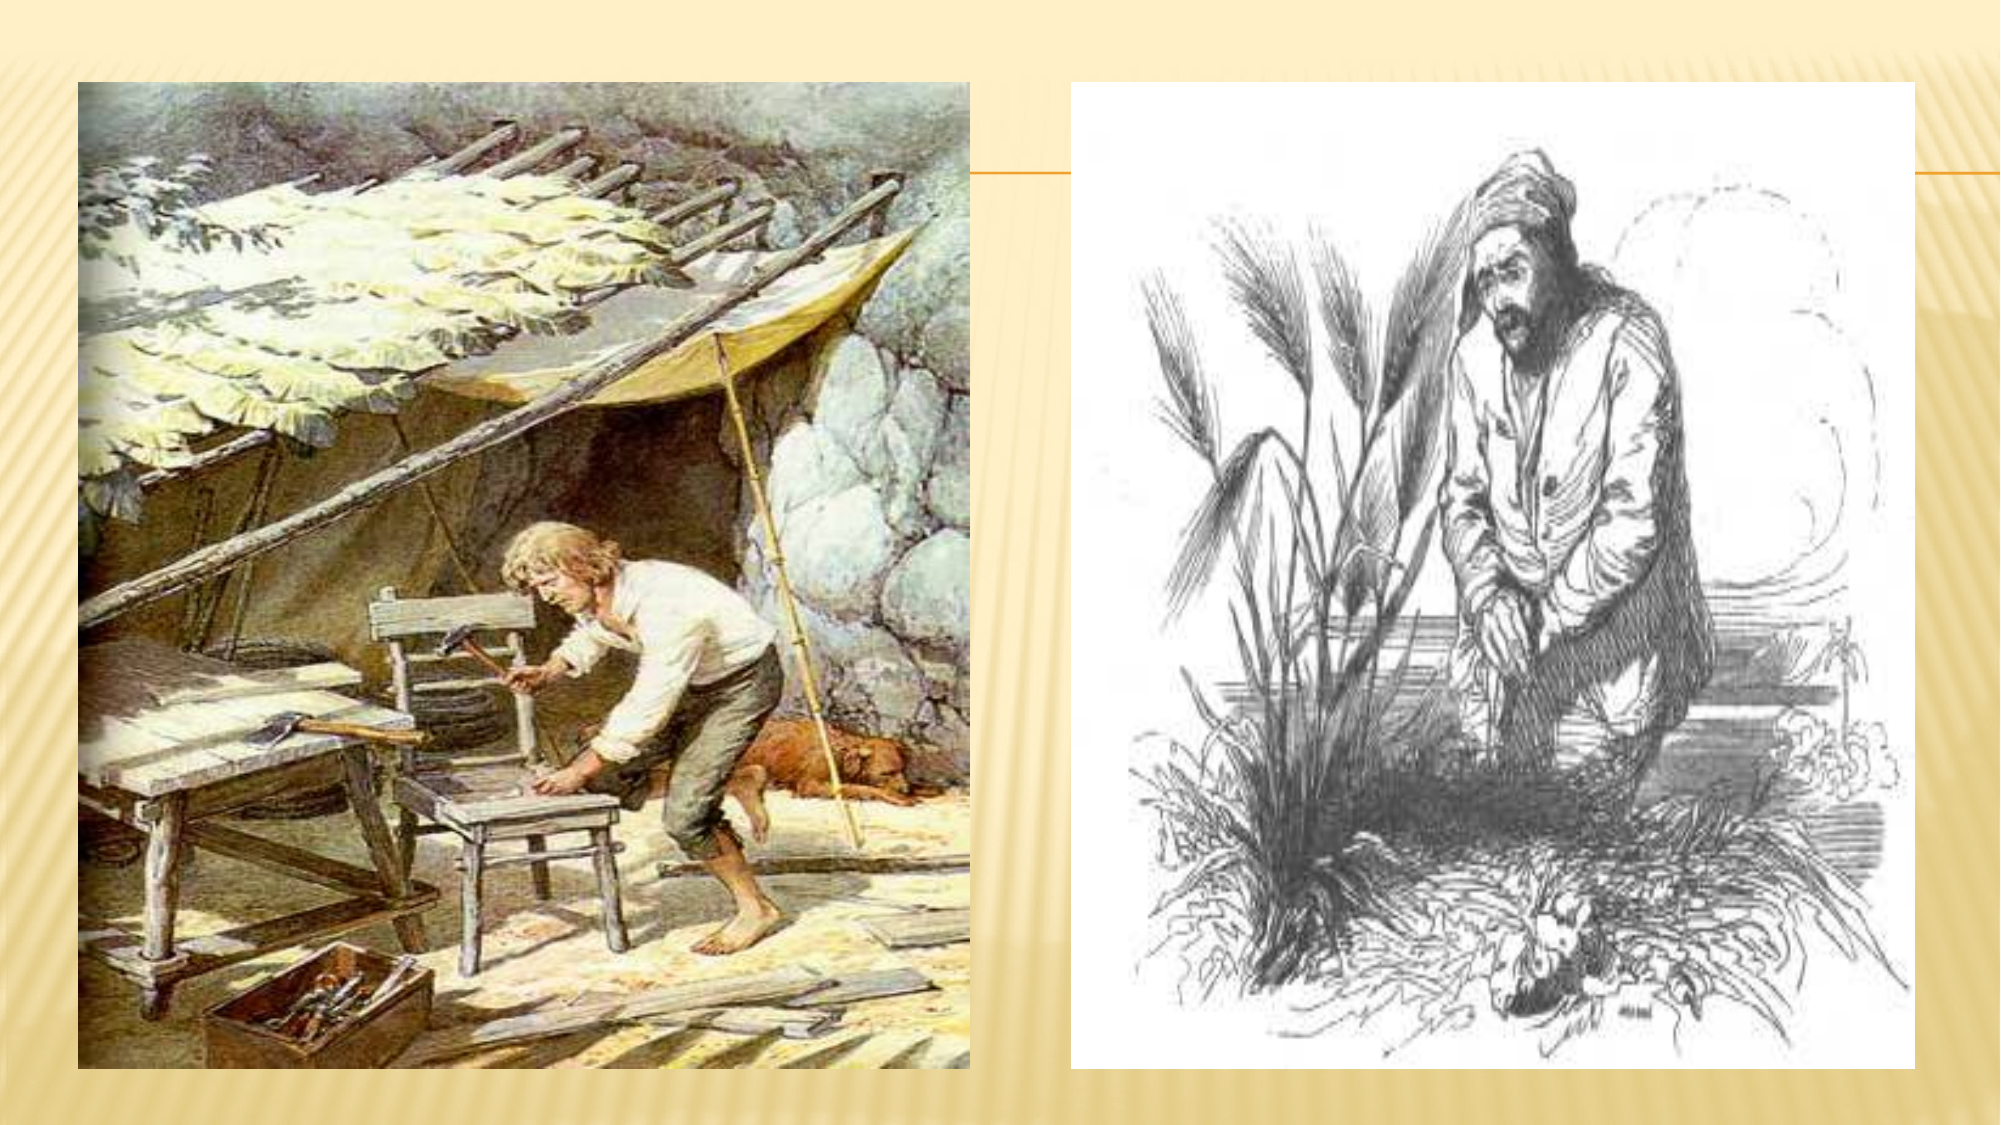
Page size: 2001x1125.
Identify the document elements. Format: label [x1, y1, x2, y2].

list [77, 82, 971, 1070]
list [1070, 82, 1915, 1070]
